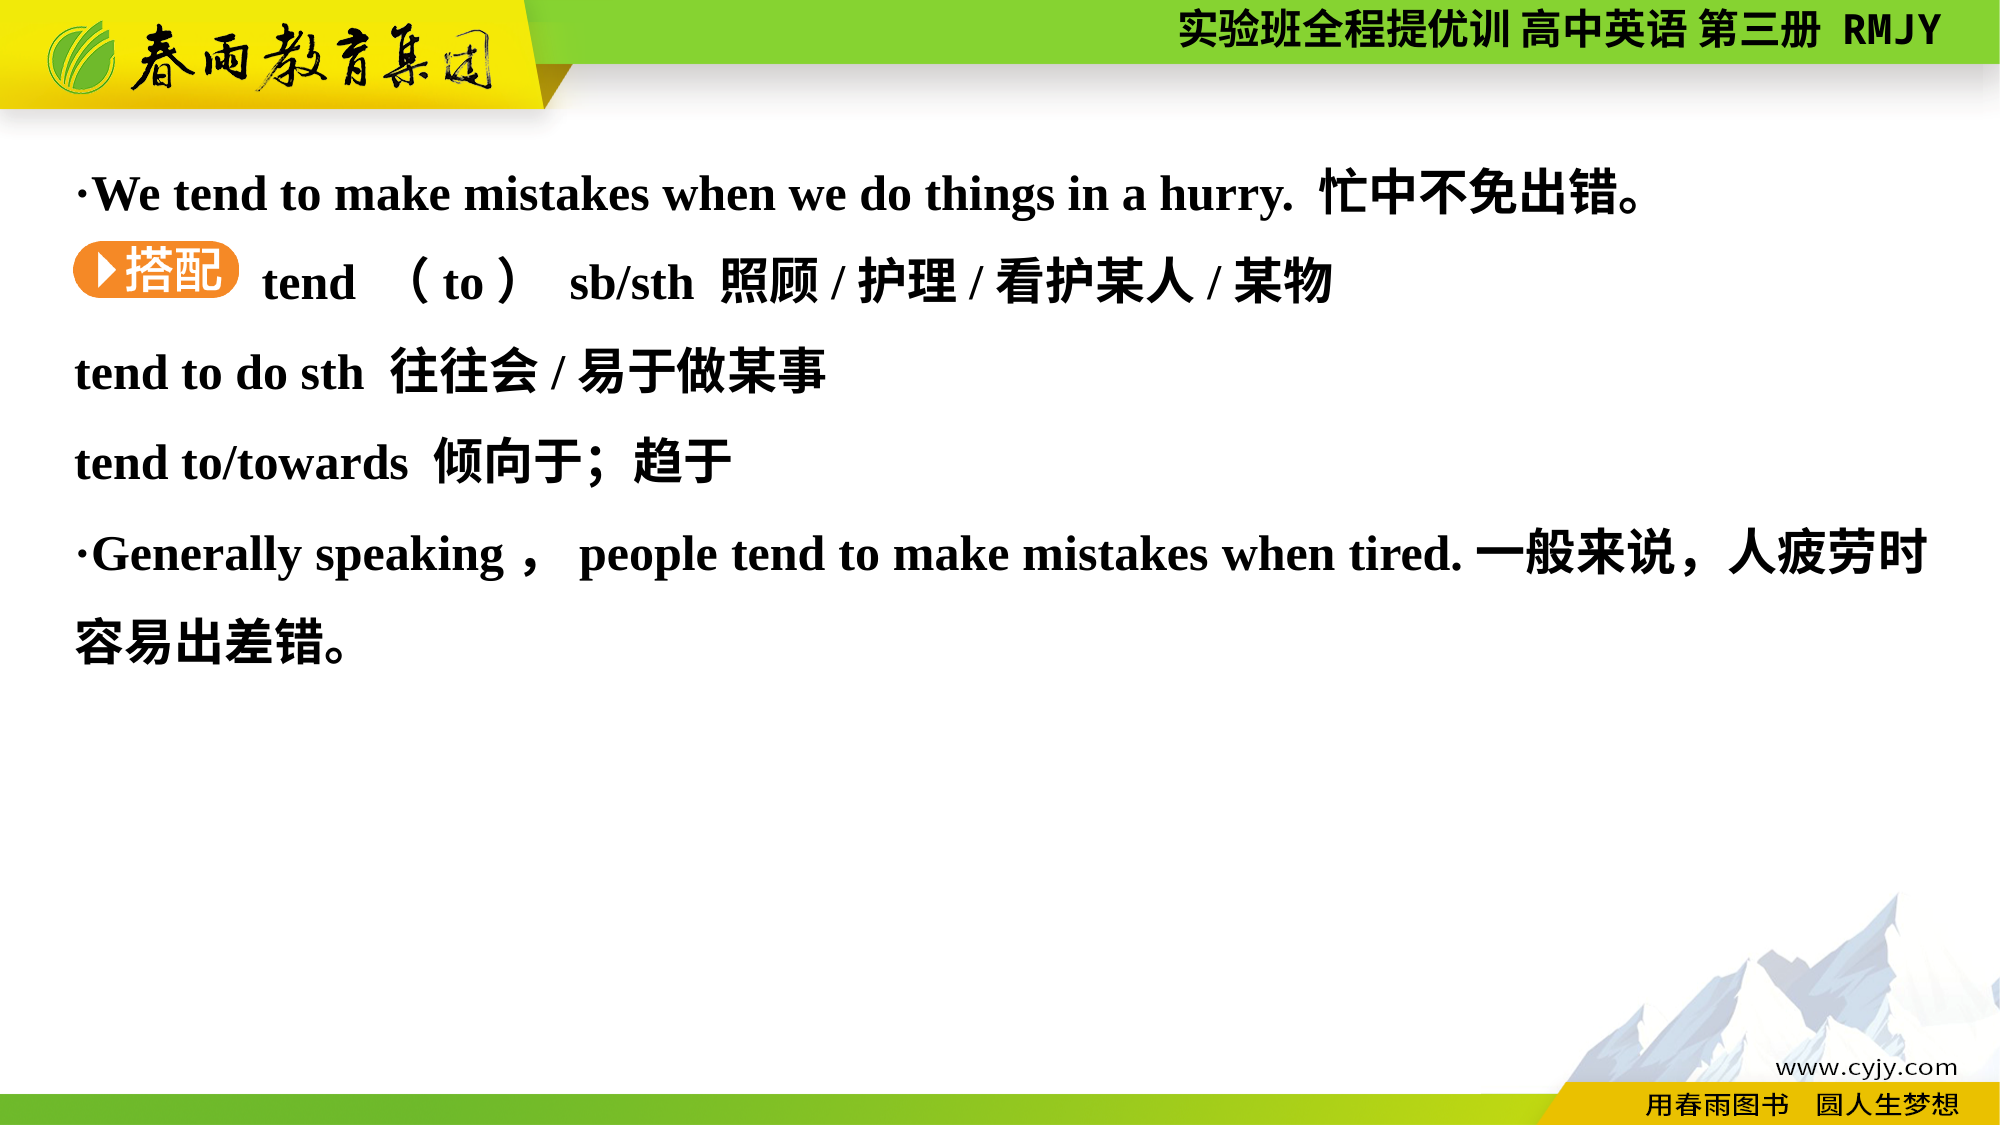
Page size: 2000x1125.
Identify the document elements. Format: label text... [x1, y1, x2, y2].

picture [0, 0, 2000, 1125]
list ·We tend to make mistakes when we do things in a hurry. 忙中不免出错。 tend （to） sb/sth 照顾/护理/看护某人/某物 tend to do sth 往往会/易于做某事 tend to/towards 倾向于；趋于 ·Generally speaking，people tend to make mistakes when tired.一般来说，人疲劳时容易出差错。 [59, 122, 1944, 672]
